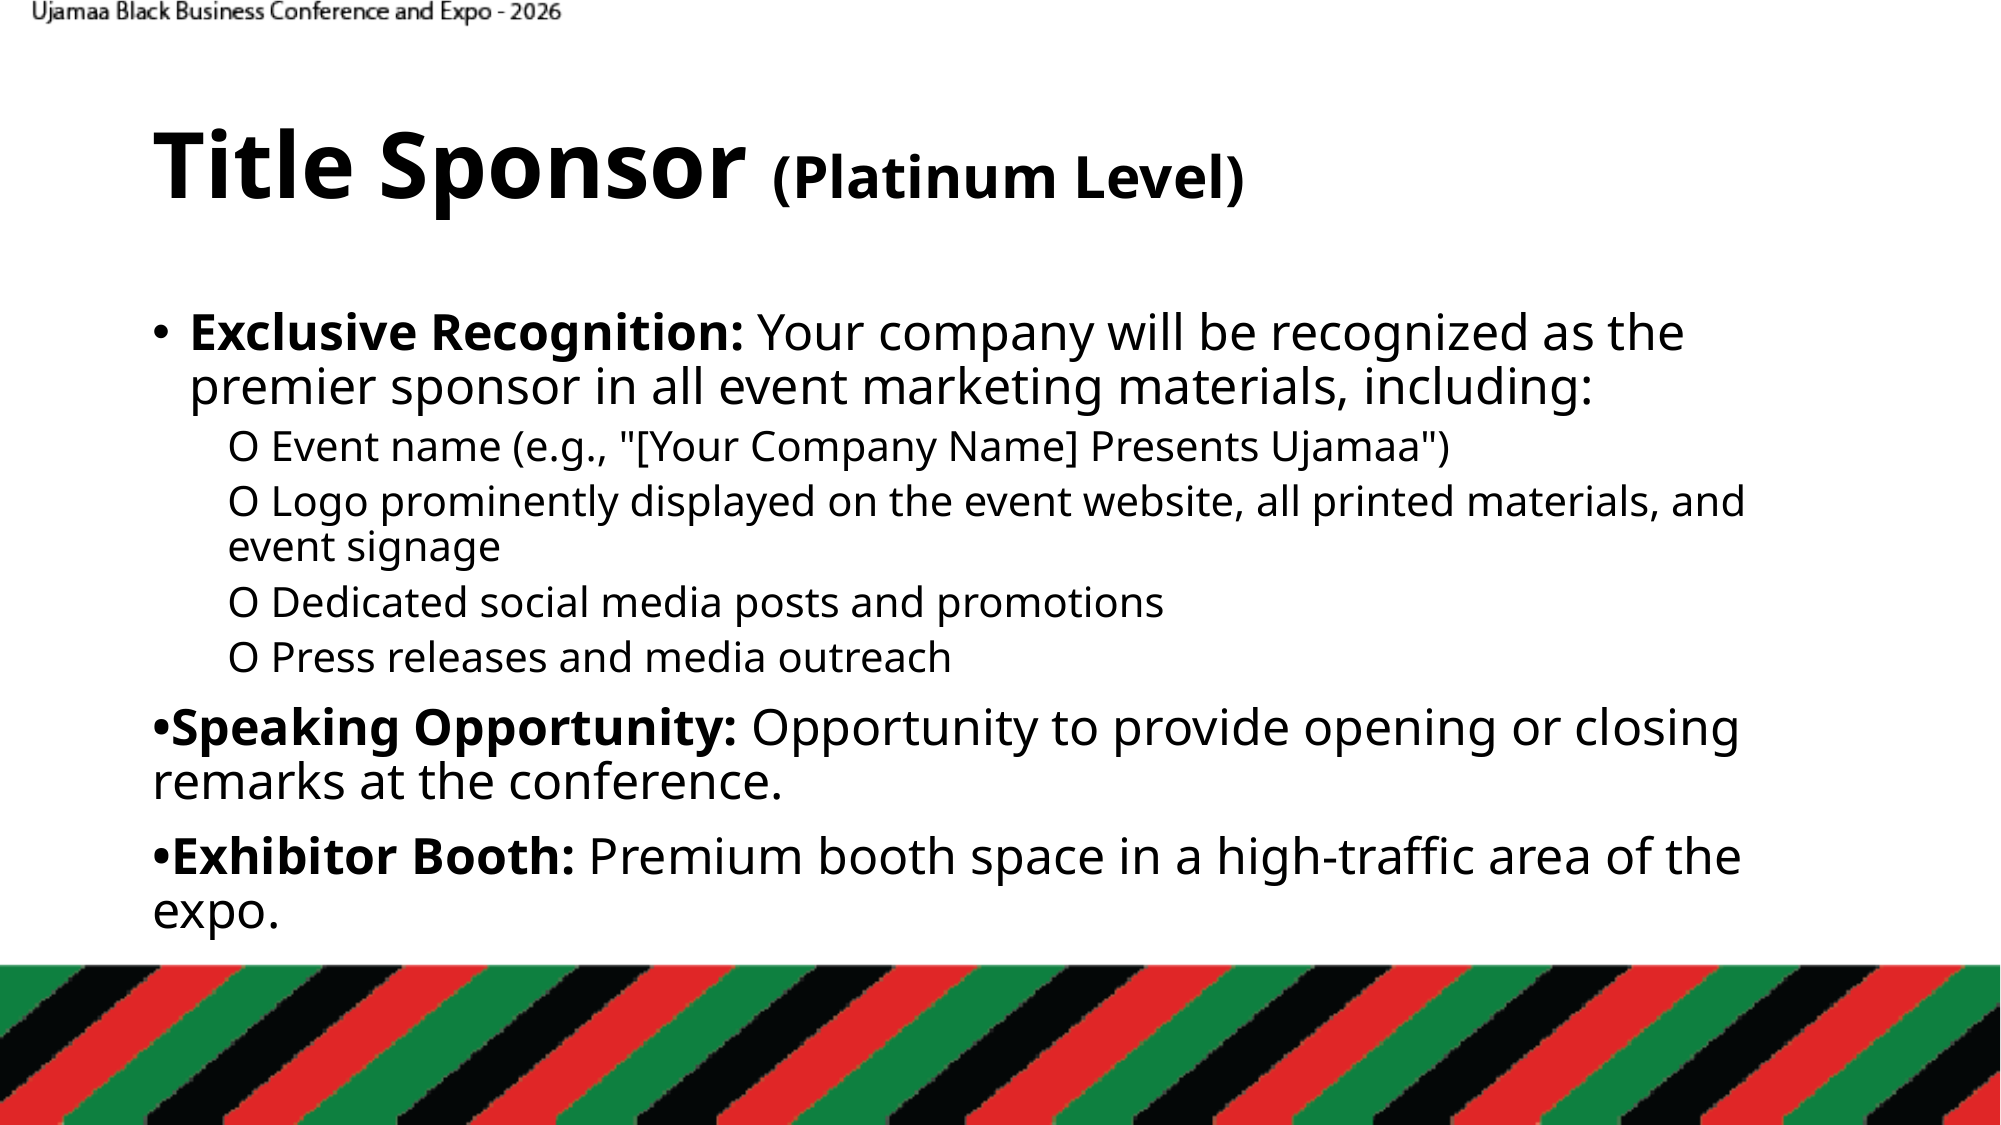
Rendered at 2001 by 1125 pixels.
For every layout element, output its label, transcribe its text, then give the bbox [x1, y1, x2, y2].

picture [0, 0, 2001, 1125]
list Exclusive Recognition: Your company will be recognized as the premier sponsor in all event marketing materials, including: O Event name (e.g., "[Your Company Name] Presents Ujamaa") O Logo prominently displayed on the event website, all printed materials, and event signage O Dedicated social media posts and promotions O Press releases and media outreach •Speaking Opportunity: Opportunity to provide opening or closing remarks at the conference. •Exhibitor Booth: Premium booth space in a high-traffic area of the expo. [137, 299, 1863, 1014]
title Title Sponsor (Platinum Level) [137, 59, 1863, 278]
